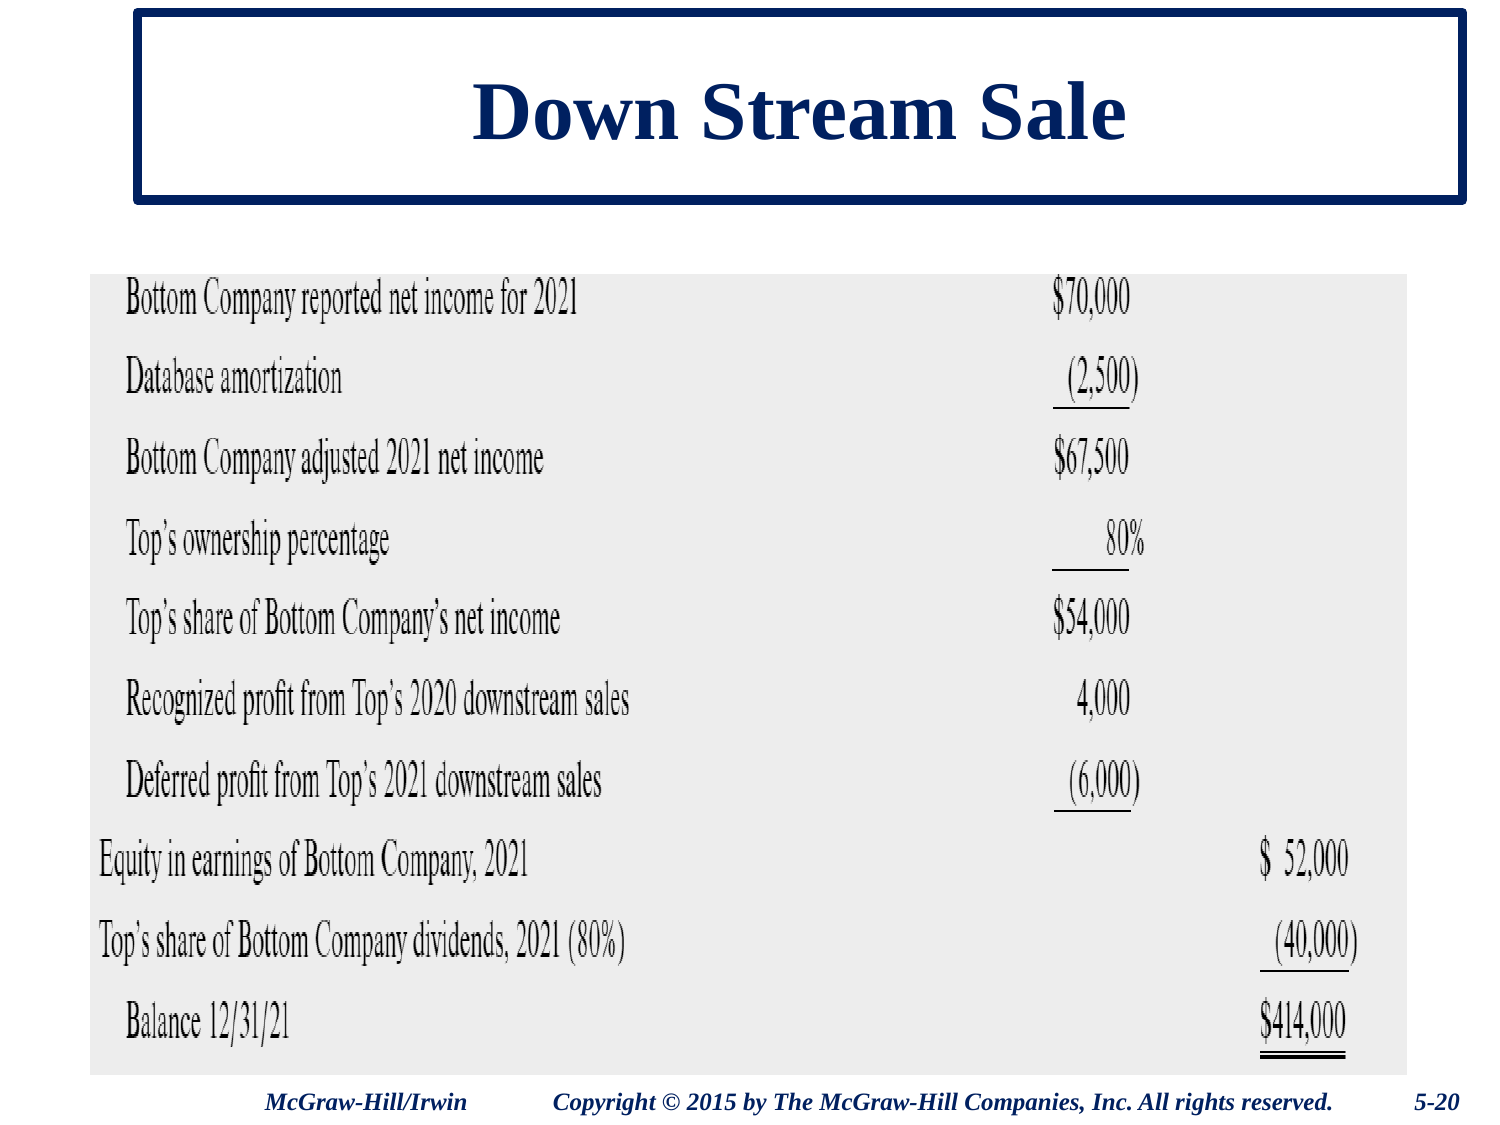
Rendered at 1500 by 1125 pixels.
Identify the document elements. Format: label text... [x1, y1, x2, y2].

footer Copyright © 2015 by The McGraw-Hill Companies, Inc. All rights reserved. [512, 1085, 1375, 1125]
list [74, 274, 1426, 1076]
slide_number 5-20 [1387, 1074, 1475, 1125]
slide_number McGraw-Hill/Irwin [249, 1085, 500, 1125]
title Down Stream Sale [133, 8, 1467, 205]
